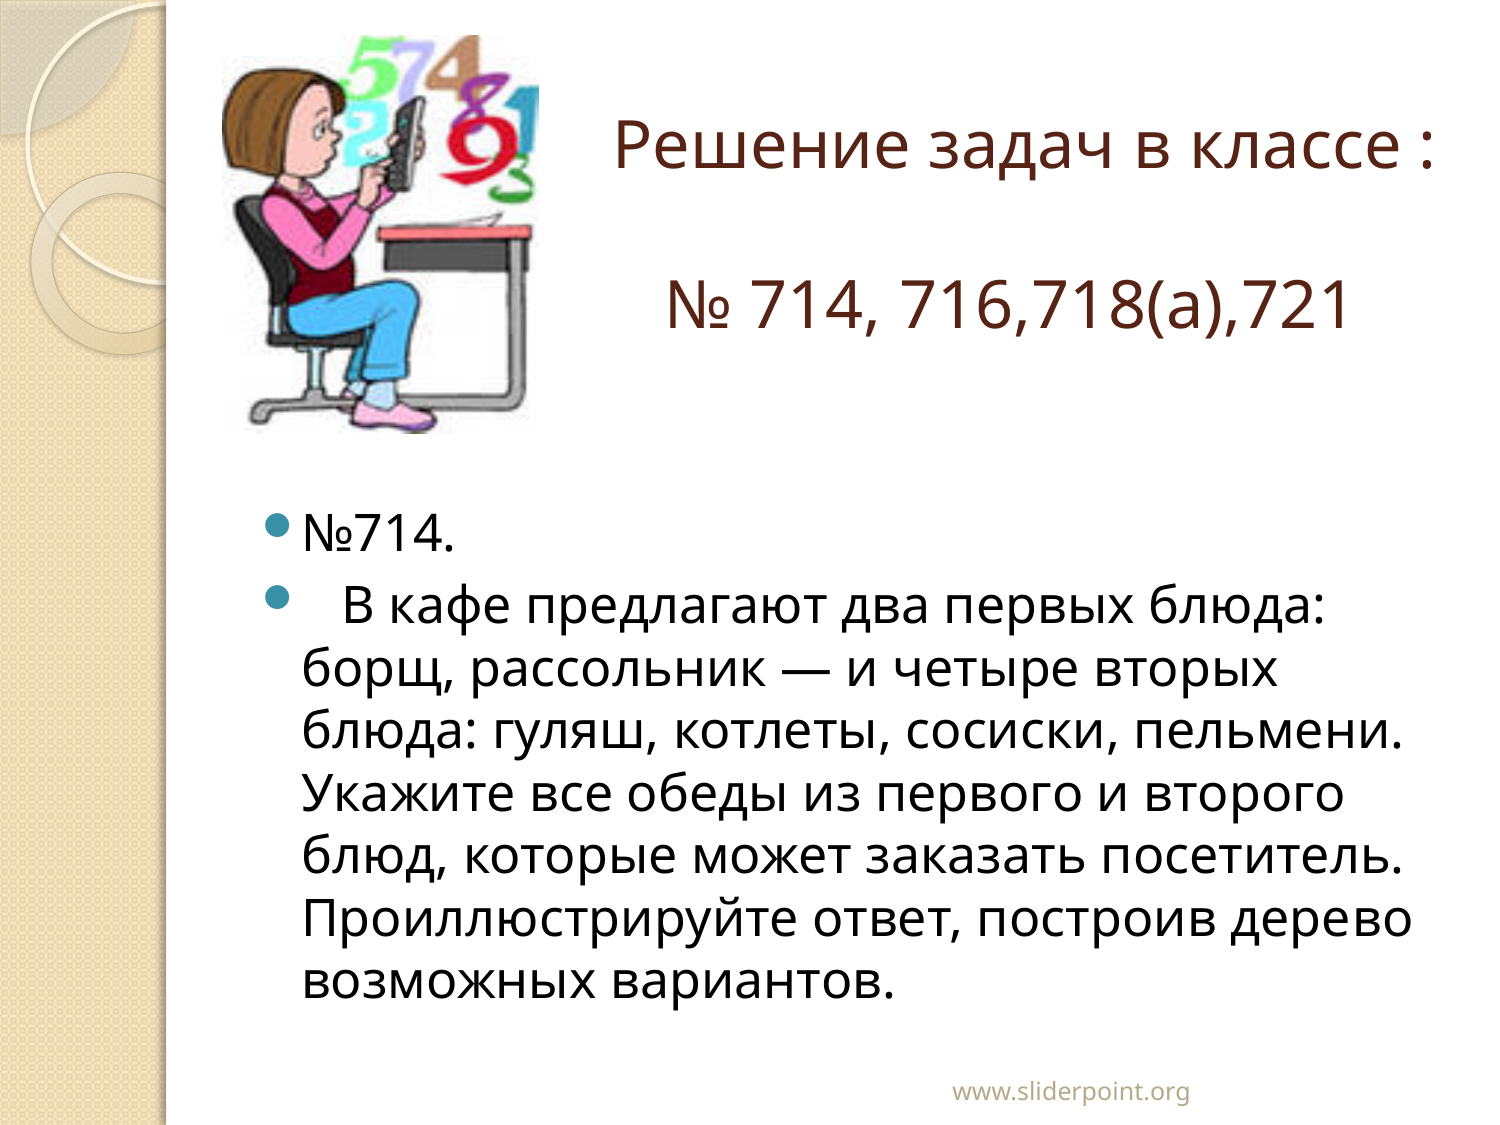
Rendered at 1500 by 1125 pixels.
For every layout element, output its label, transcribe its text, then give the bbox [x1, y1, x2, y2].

footer www.sliderpoint.org [937, 1034, 1413, 1113]
title Решение задач в классе : № 714, 716,718(а),721 [597, 45, 1465, 399]
picture [222, 34, 540, 434]
list №714. В кафе предлагают два первых блюда: борщ, рассольник — и четыре вторых блюда: гуляш, котлеты, сосиски, пельмени. Укажите все обеды из первого и второго блюд, которые может заказать посетитель. Проиллюстрируйте ответ, построив дере­во возможных вариантов. [235, 491, 1466, 1026]
